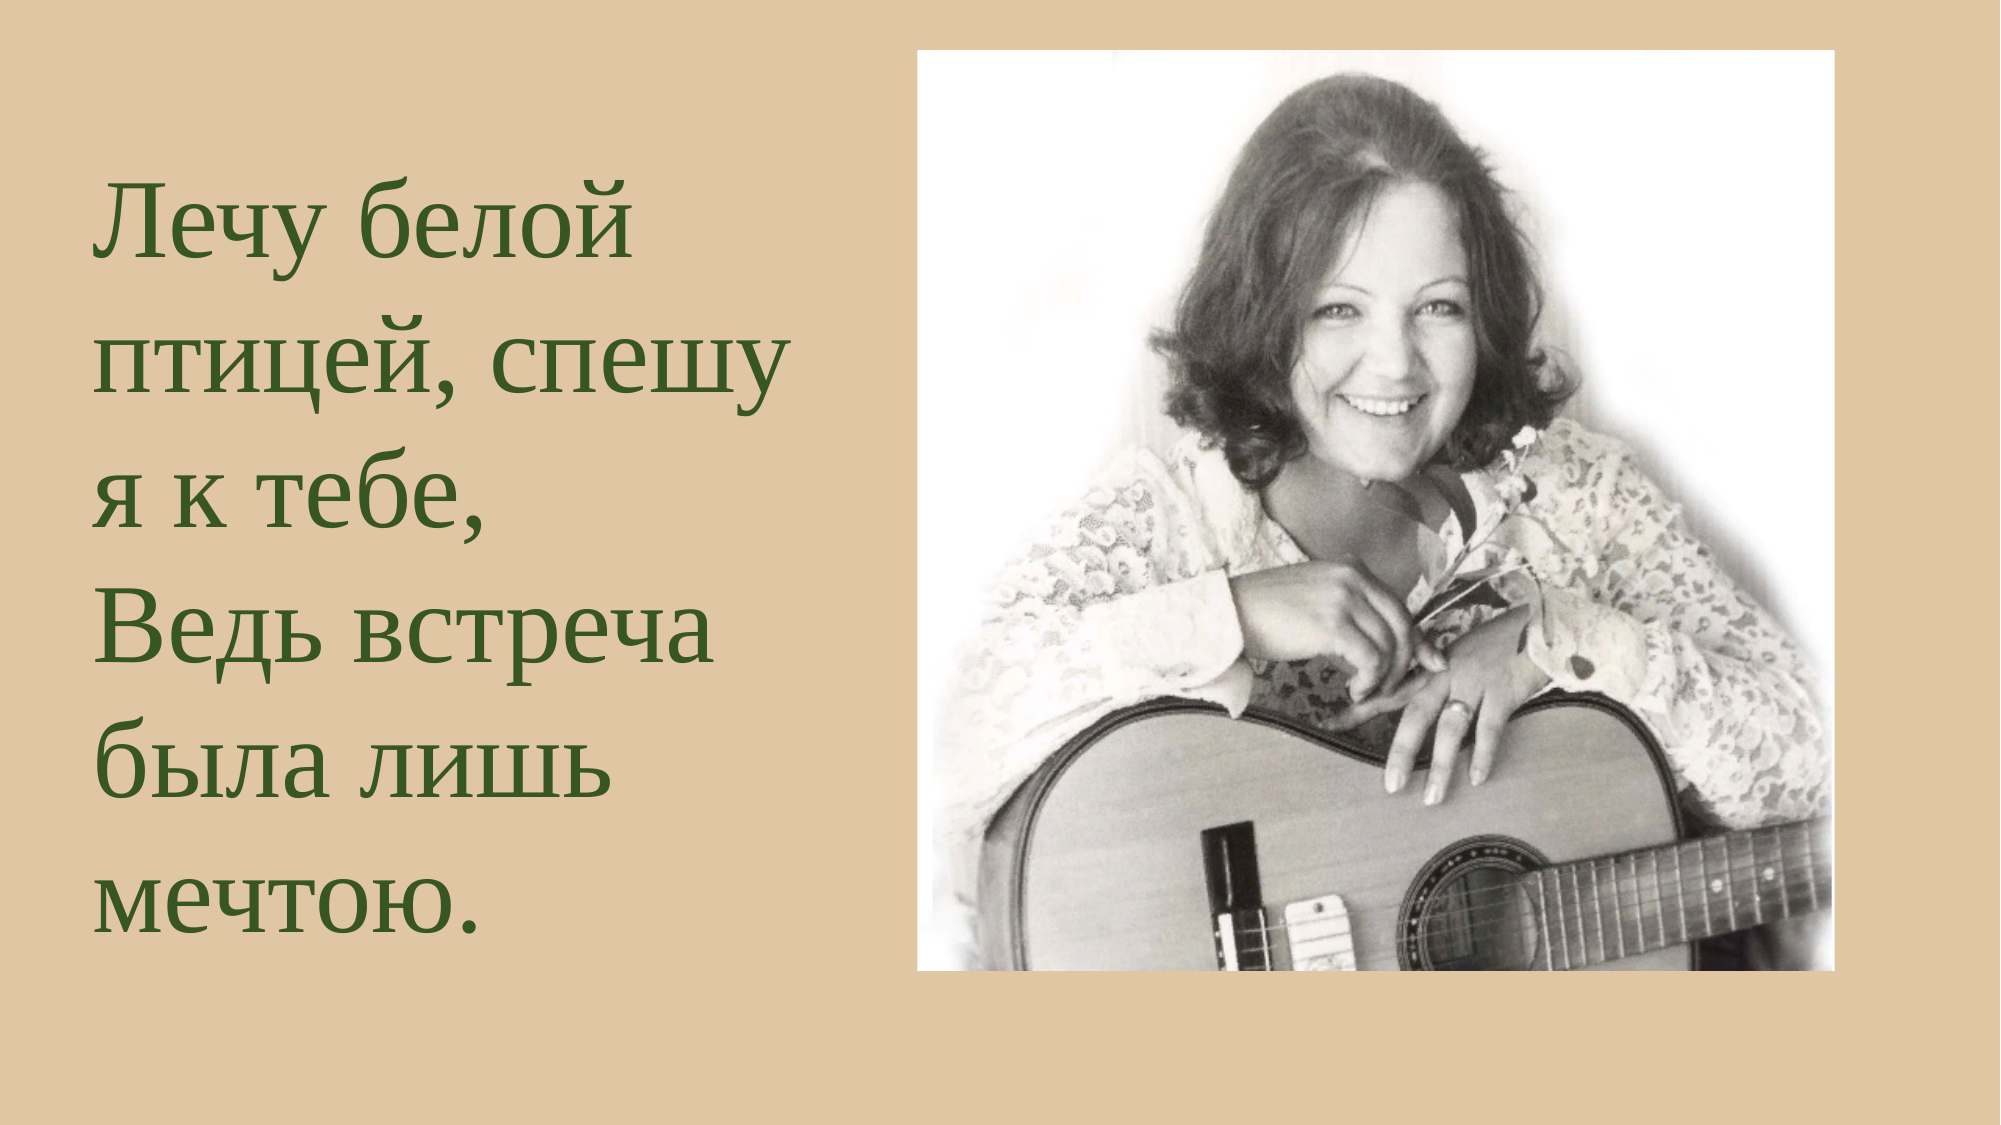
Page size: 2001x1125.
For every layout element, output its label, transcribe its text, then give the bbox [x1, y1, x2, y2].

picture [917, 50, 1835, 972]
text_box Лечу белой птицей, спешу я к тебе, Ведь встреча была лишь мечтою. [78, 137, 818, 963]
